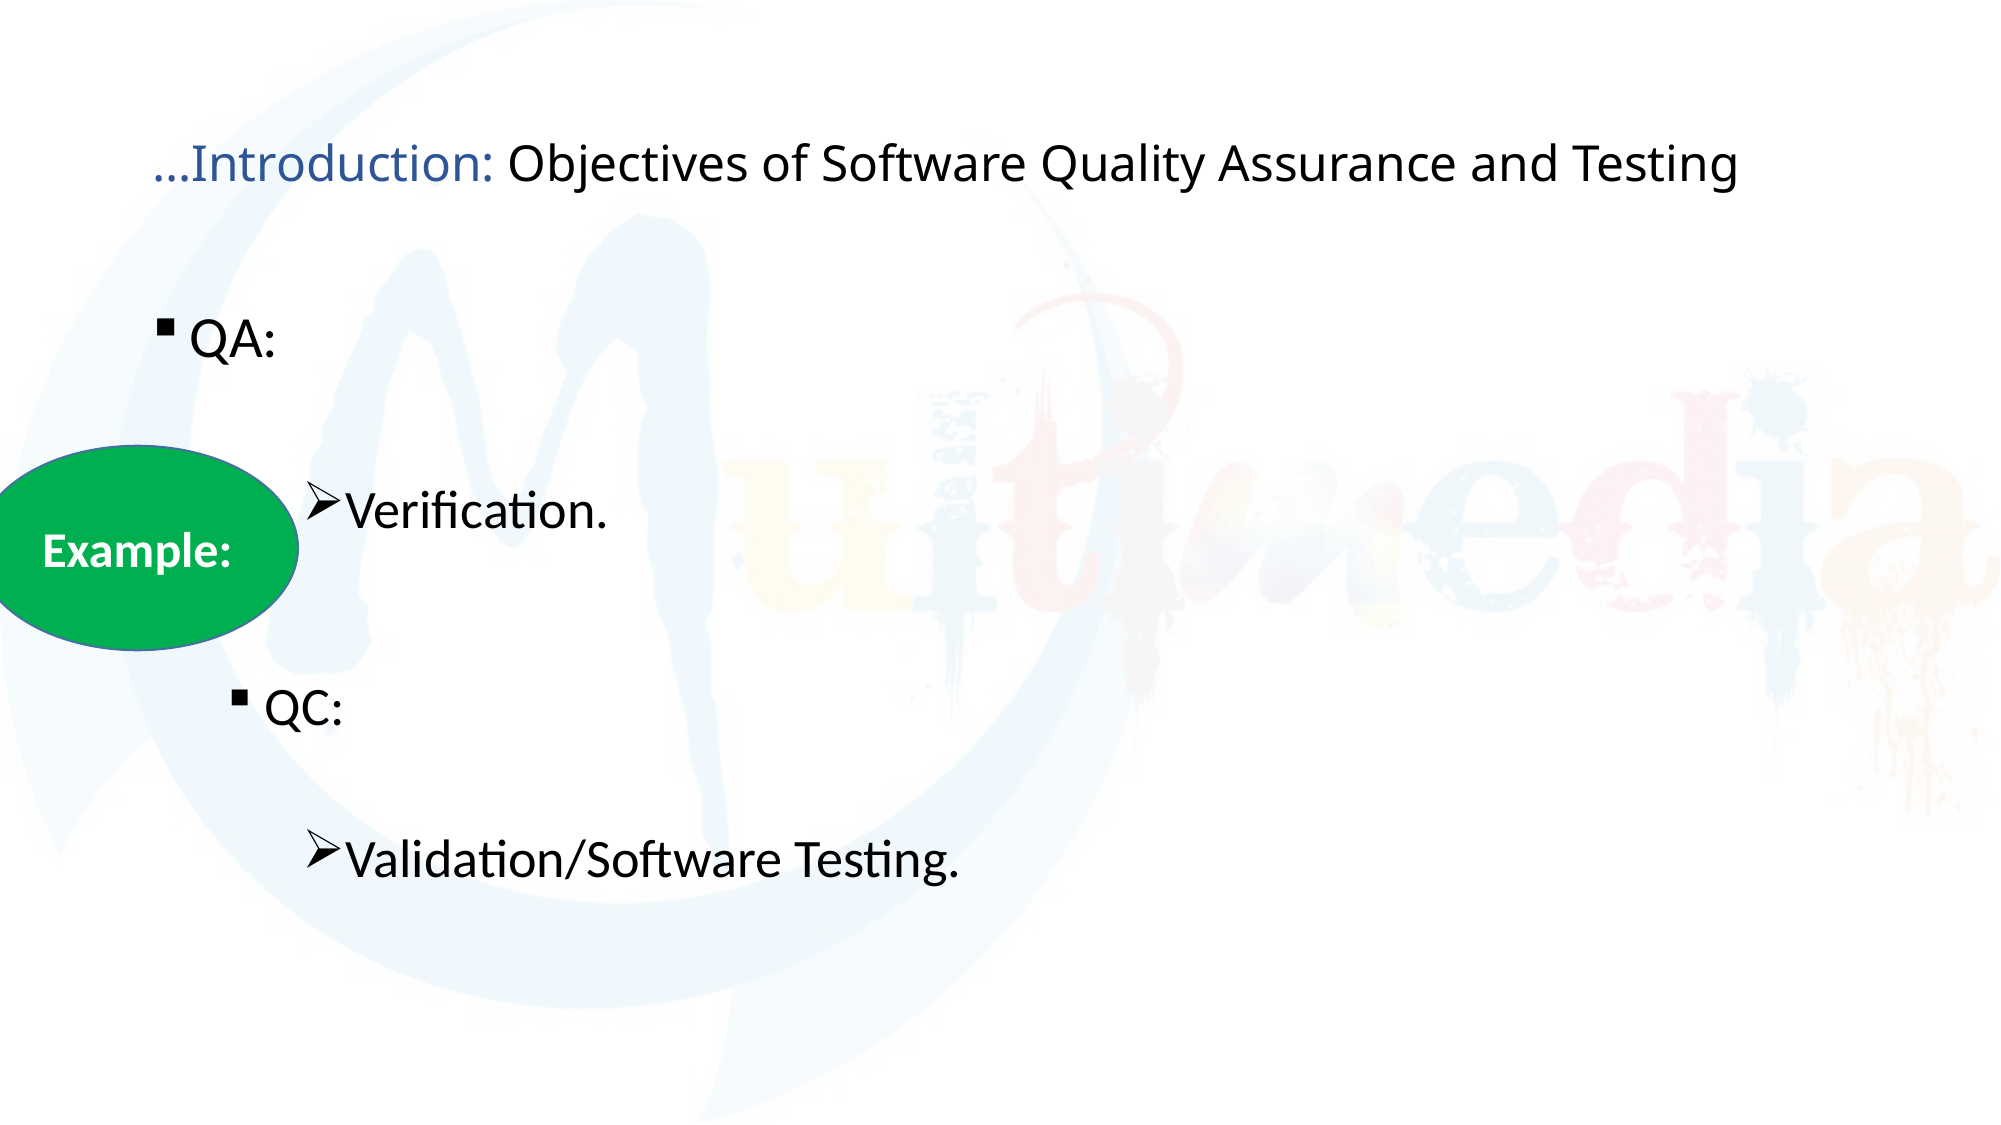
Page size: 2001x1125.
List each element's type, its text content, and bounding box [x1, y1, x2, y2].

text_box Example: [0, 444, 300, 652]
title …Introduction: Objectives of Software Quality Assurance and Testing [137, 59, 1863, 278]
list QA: Verification. QC: Validation/Software Testing. [137, 299, 1847, 1091]
